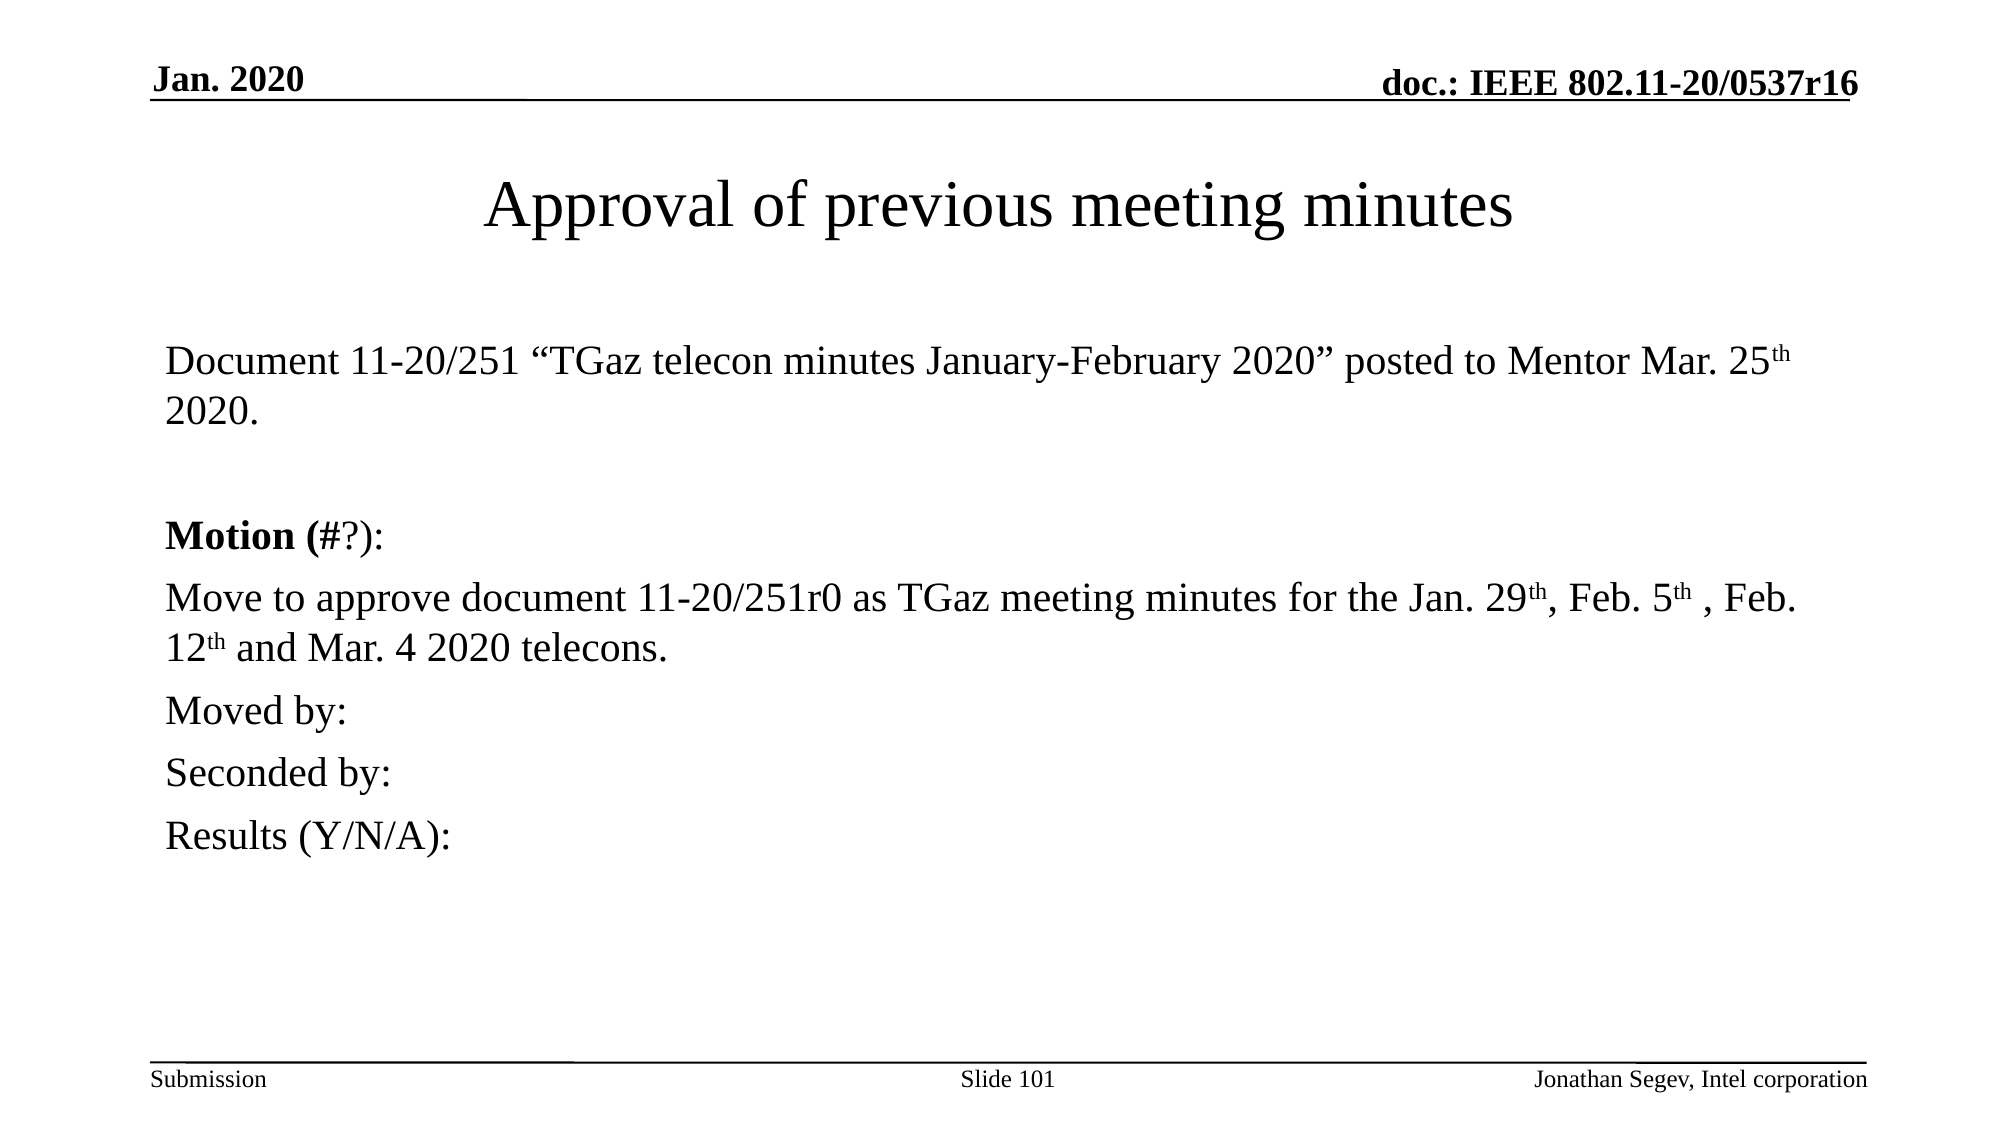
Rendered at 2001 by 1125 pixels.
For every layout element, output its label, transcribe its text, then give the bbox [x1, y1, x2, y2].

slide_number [152, 54, 563, 100]
title Approval of previous meeting minutes [149, 112, 1850, 288]
list Document 11-20/251 “TGaz telecon minutes January-February 2020” posted to Mentor Mar. 25th 2020. Motion (#?): Move to approve document 11-20/251r0 as TGaz meeting minutes for the Jan. 29th, Feb. 5th , Feb. 12th and Mar. 4 2020 telecons. Moved by: Seconded by: Results (Y/N/A): [149, 324, 1850, 1000]
footer Jonathan Segev, Intel corporation [1171, 1061, 1869, 1093]
slide_number Slide 101 [950, 1061, 1067, 1123]
